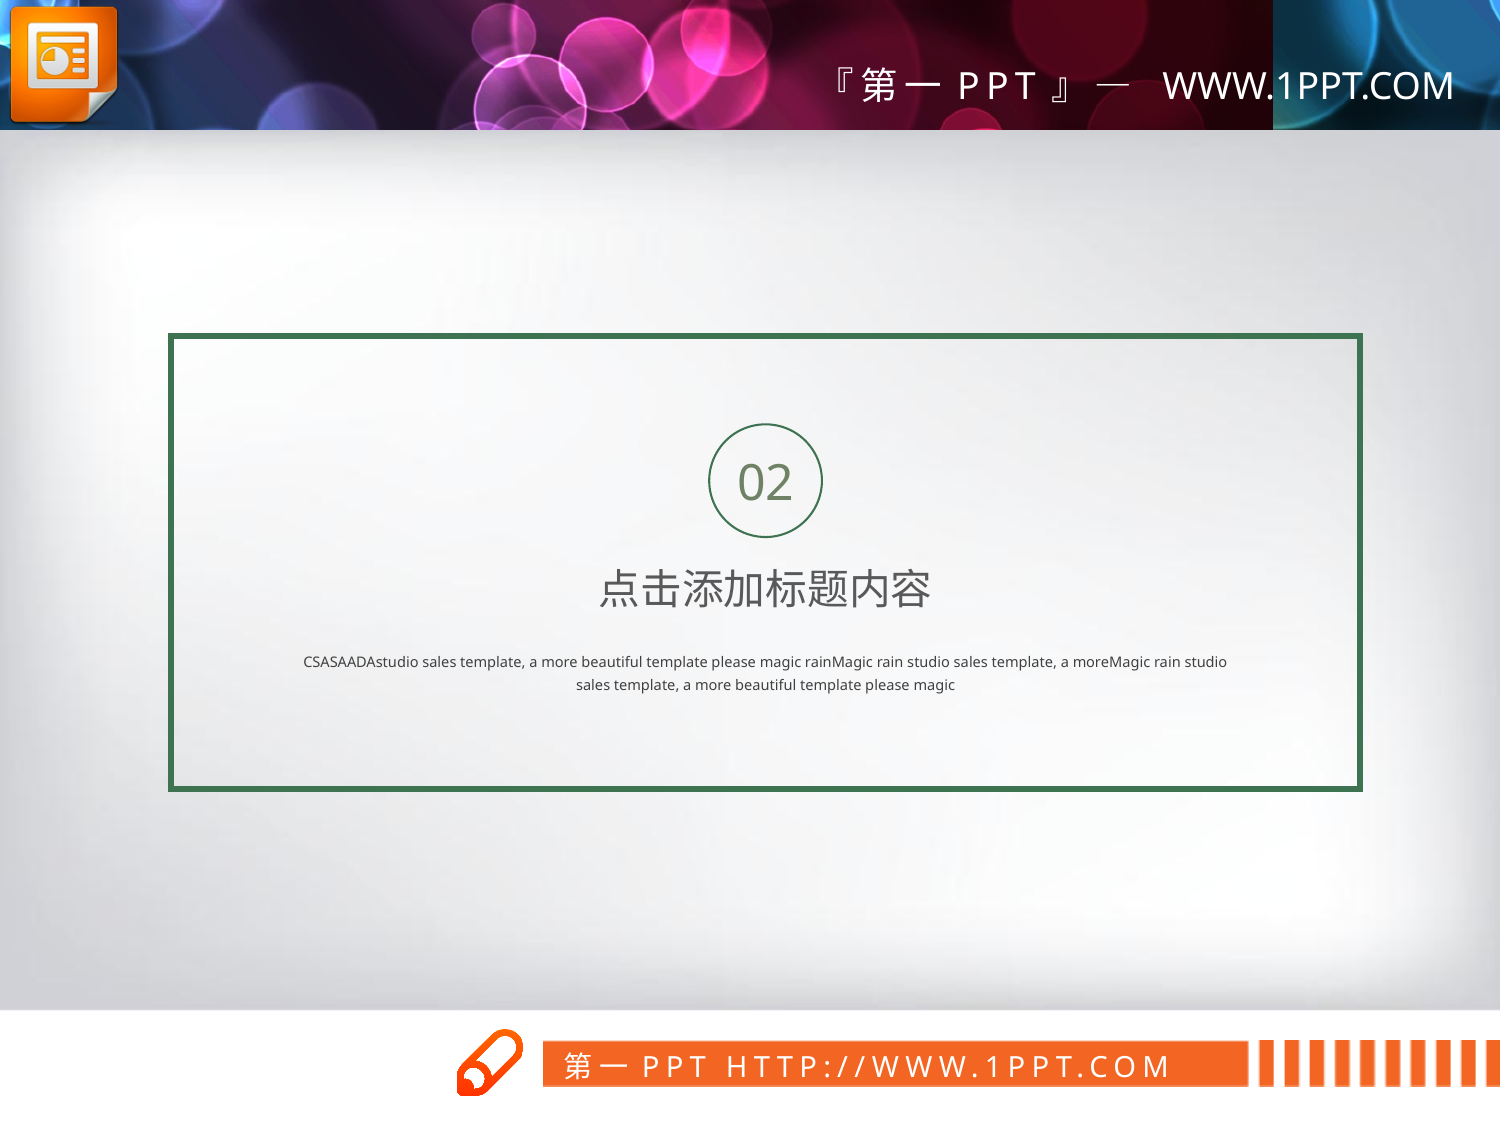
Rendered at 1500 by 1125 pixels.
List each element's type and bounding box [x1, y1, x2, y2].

text_box [279, 424, 1252, 701]
picture [543, 1040, 1500, 1087]
picture [0, 0, 1500, 1012]
text_box [171, 336, 1360, 789]
